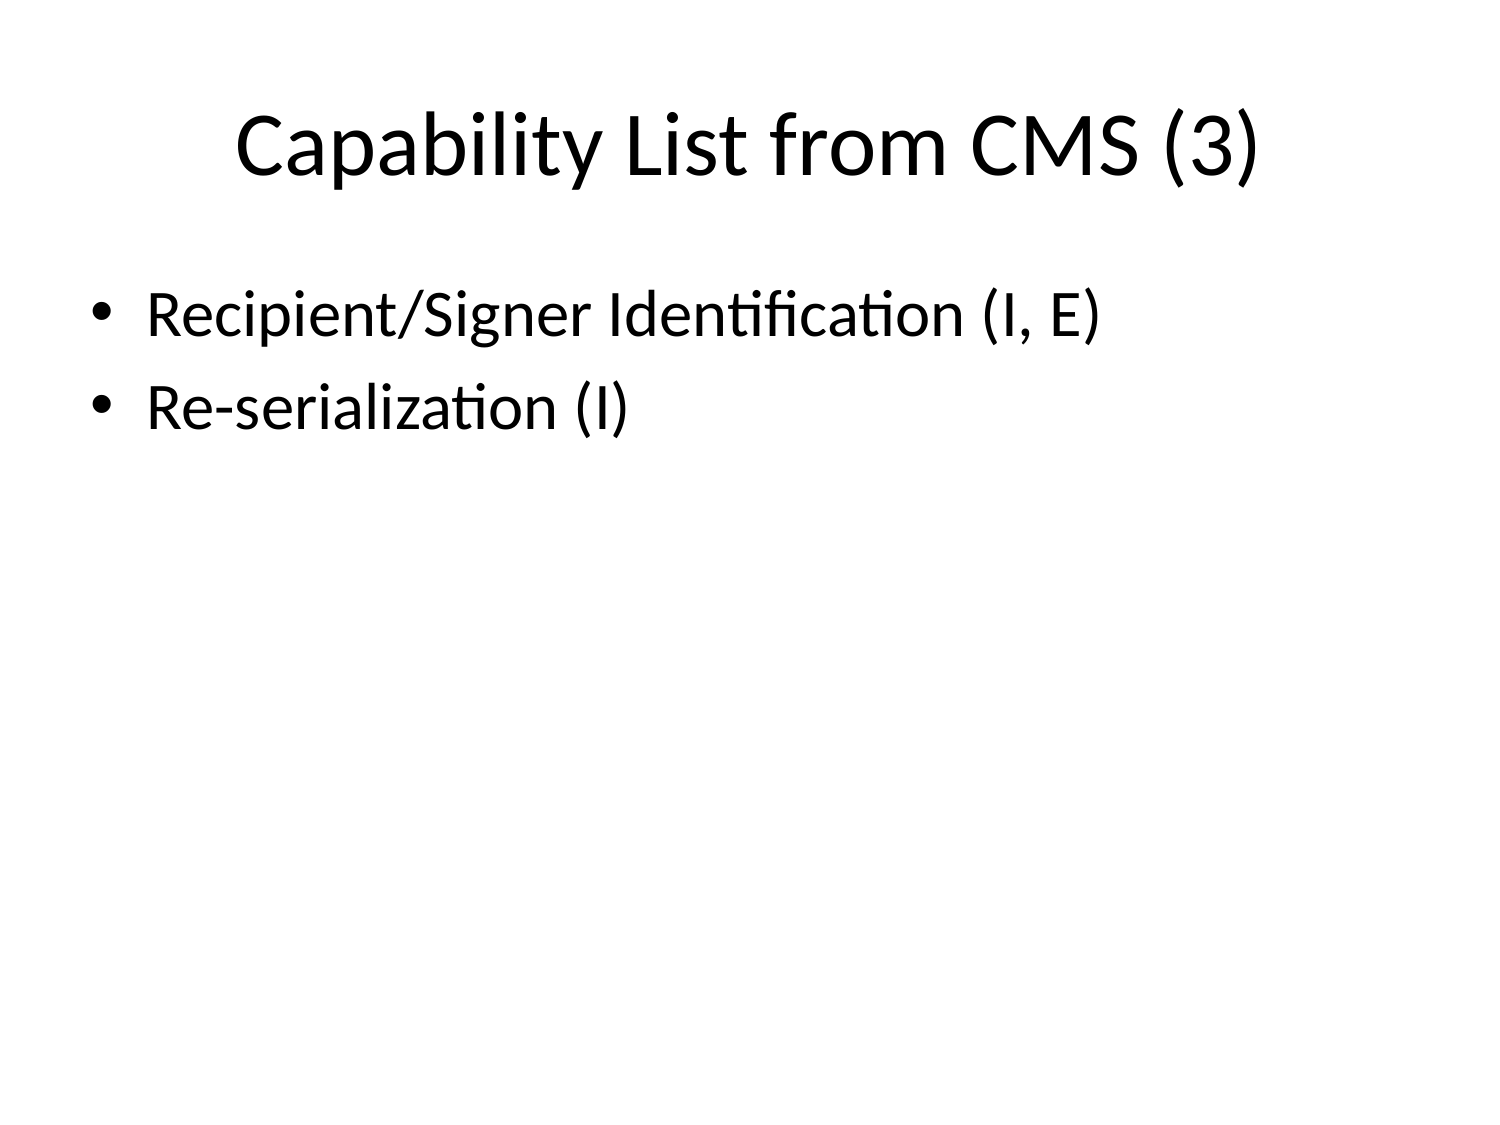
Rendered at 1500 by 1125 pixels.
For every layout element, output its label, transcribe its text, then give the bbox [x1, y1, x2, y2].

title Capability List from CMS (3) [75, 45, 1425, 233]
list Recipient/Signer Identification (I, E) Re-serialization (I) [75, 262, 1425, 1005]
